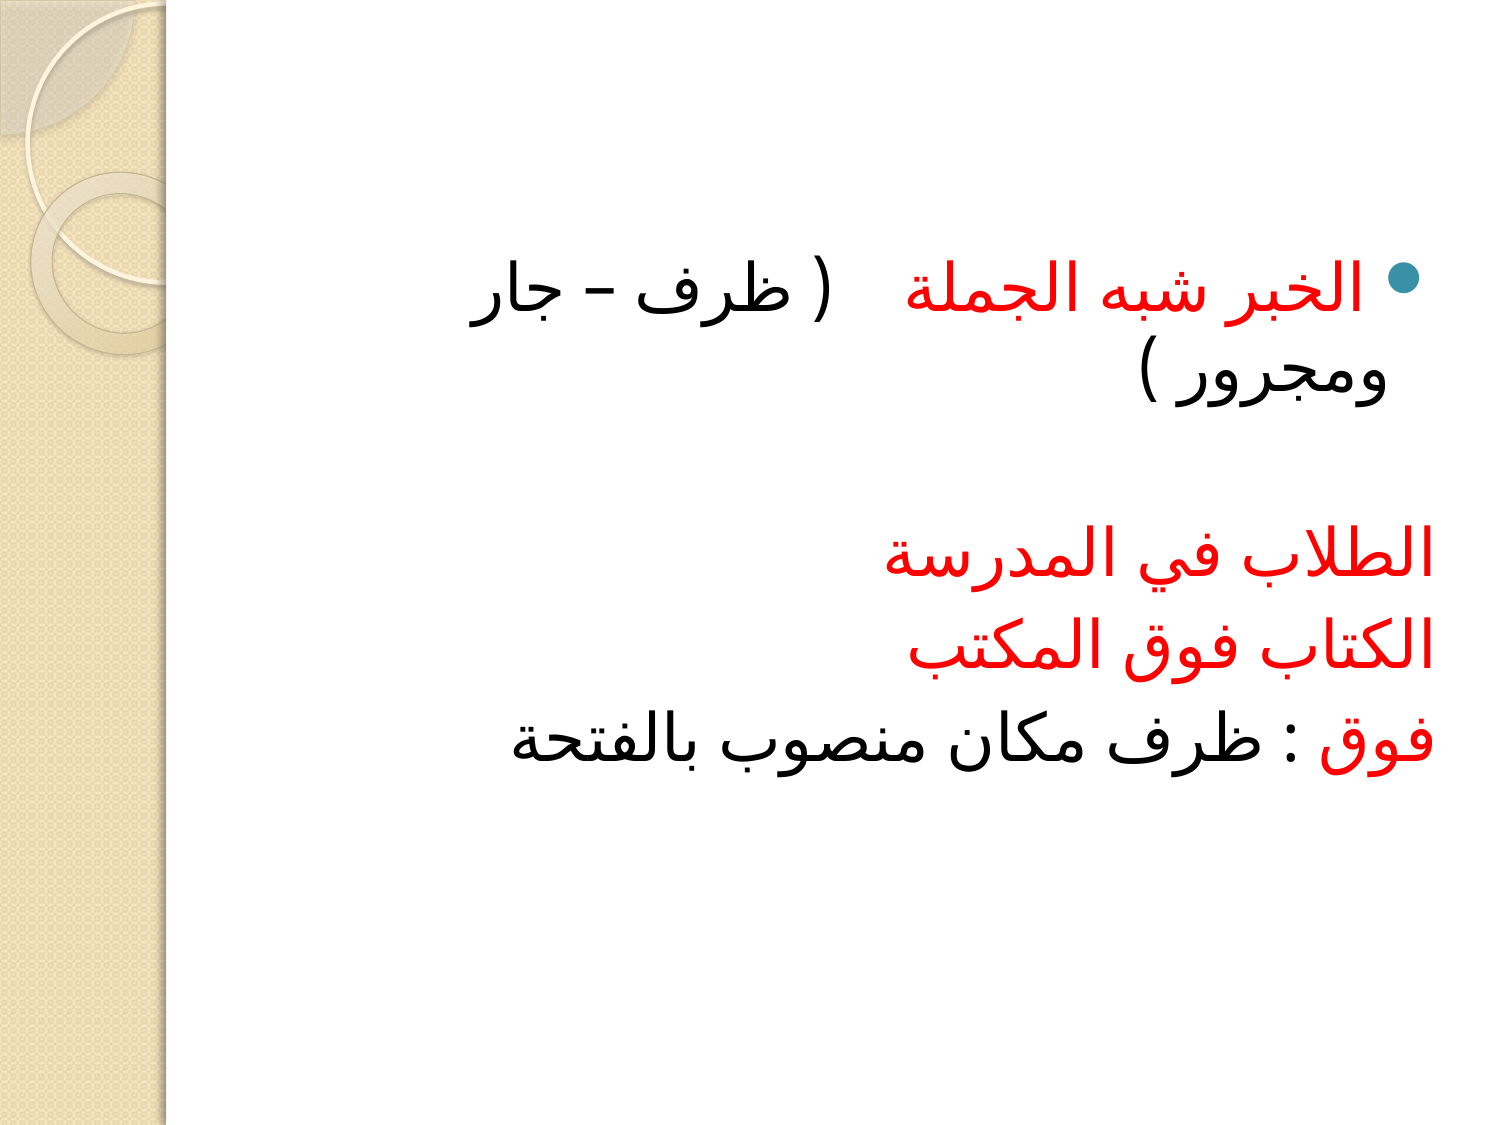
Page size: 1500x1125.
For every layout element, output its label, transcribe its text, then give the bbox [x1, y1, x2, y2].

list الخبر شبه الجملة ( ظرف – جار ومجرور ) الطلاب في المدرسة الكتاب فوق المكتب فوق : ظرف مكان منصوب بالفتحة [235, 237, 1466, 1025]
